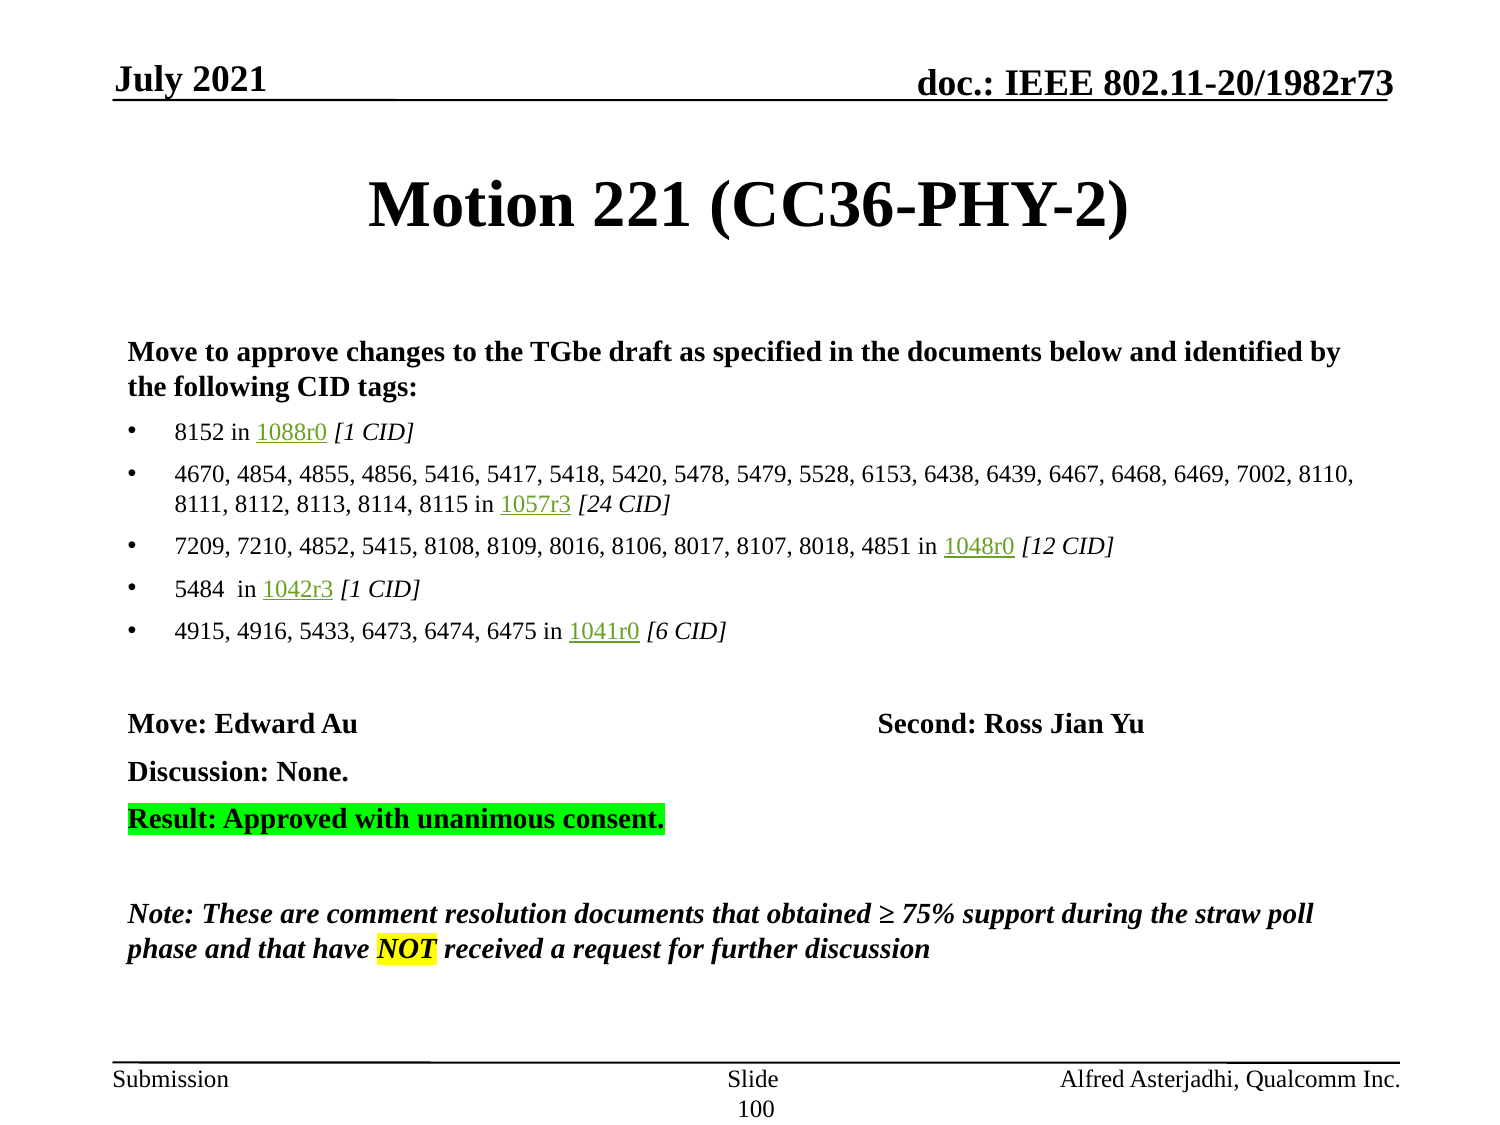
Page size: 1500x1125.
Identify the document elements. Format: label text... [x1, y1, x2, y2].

slide_number Slide 100 [712, 1061, 800, 1123]
footer Alfred Asterjadhi, Qualcomm Inc. [878, 1061, 1402, 1093]
list Move to approve changes to the TGbe draft as specified in the documents below and identified by the following CID tags: 8152 in 1088r0 [1 CID] 4670, 4854, 4855, 4856, 5416, 5417, 5418, 5420, 5478, 5479, 5528, 6153, 6438, 6439, 6467, 6468, 6469, 7002, 8110, 8111, 8112, 8113, 8114, 8115 in 1057r3 [24 CID] 7209, 7210, 4852, 5415, 8108, 8109, 8016, 8106, 8017, 8107, 8018, 4851 in 1048r0 [12 CID] 5484 in 1042r3 [1 CID] 4915, 4916, 5433, 6473, 6474, 6475 in 1041r0 [6 CID] Move: Edward Au Second: Ross Jian Yu Discussion: None. Result: Approved with unanimous consent. Note: These are comment resolution documents that obtained ≥ 75% support during the straw poll phase and that have NOT received a request for further discussion [112, 324, 1388, 1063]
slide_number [114, 54, 423, 100]
title Motion 221 (CC36-PHY-2) [112, 112, 1388, 288]
